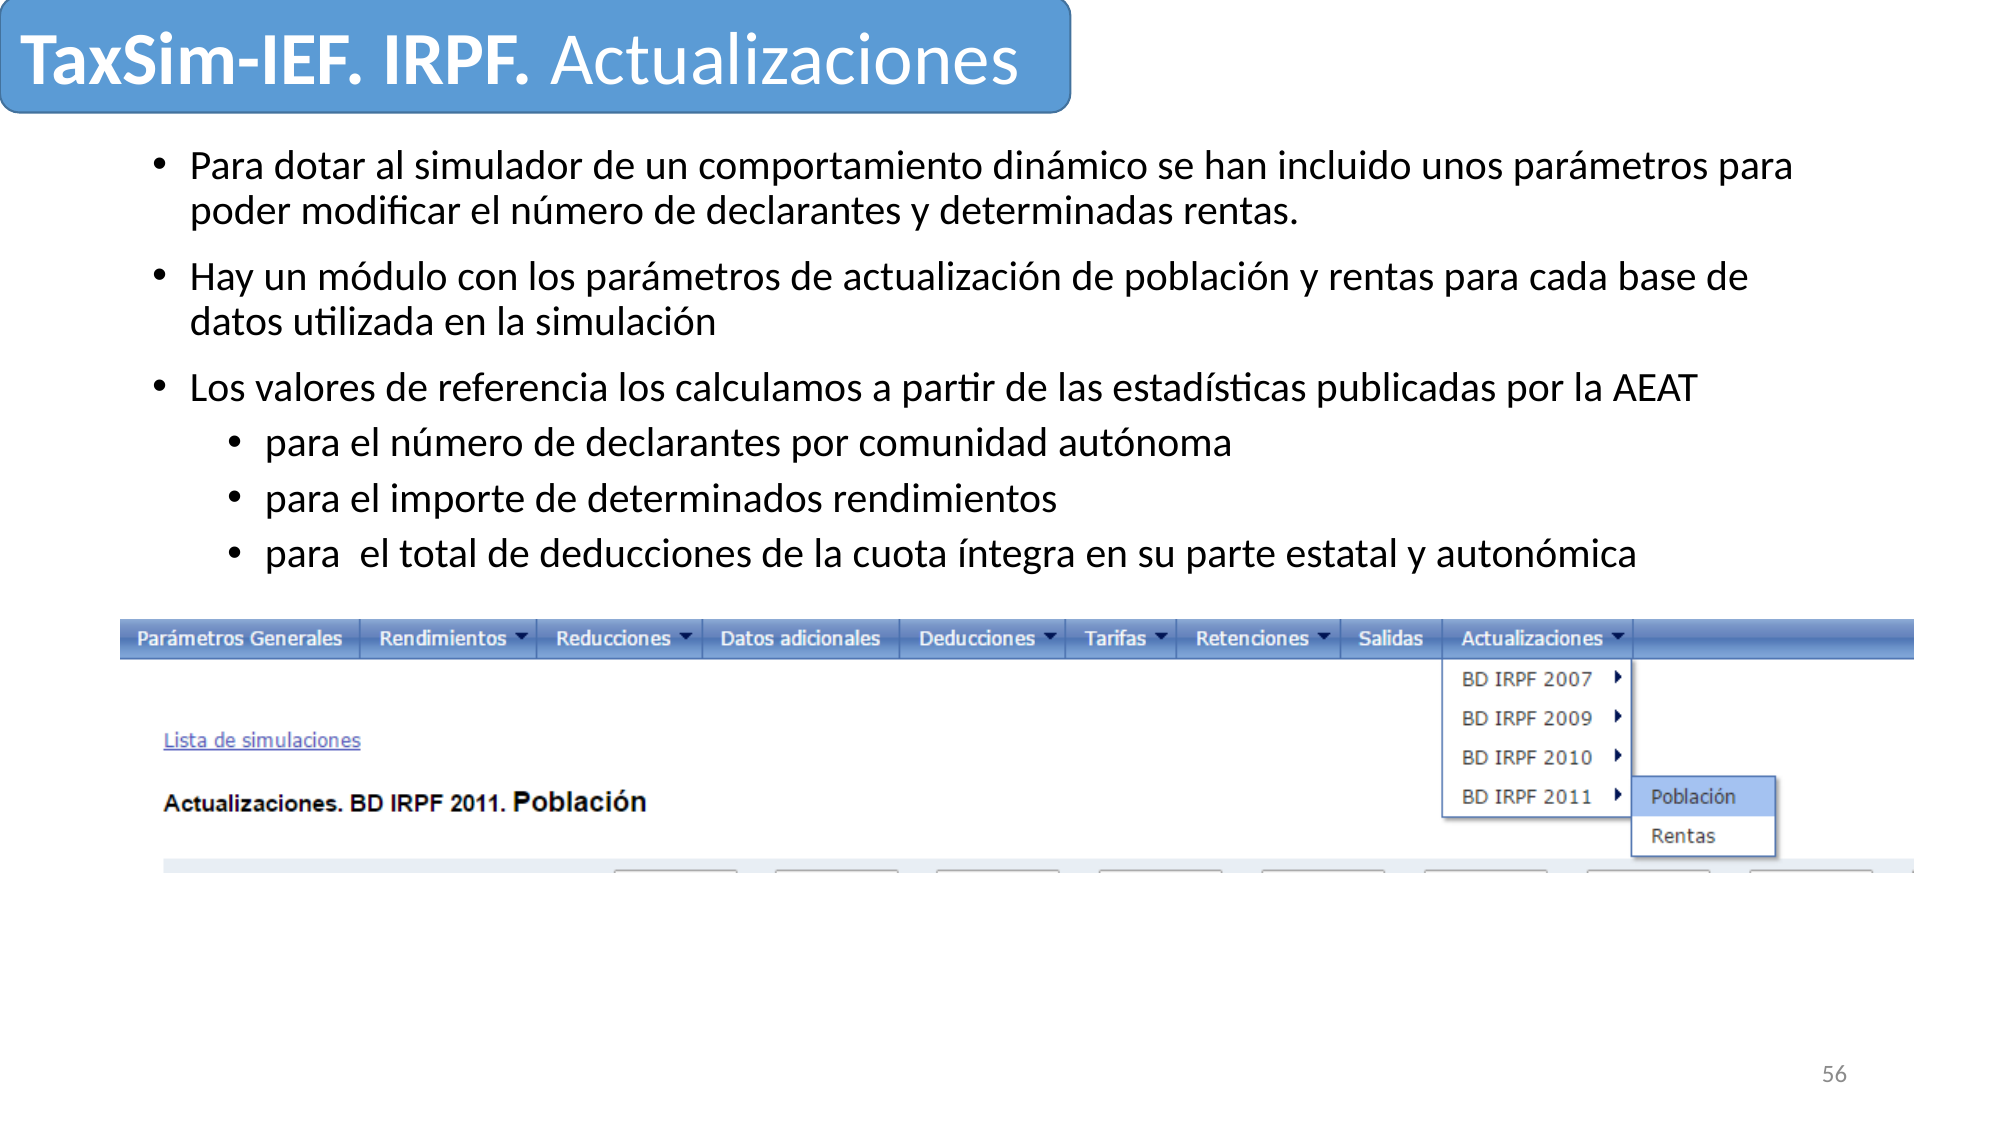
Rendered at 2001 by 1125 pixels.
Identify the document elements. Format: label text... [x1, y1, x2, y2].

picture [120, 619, 1914, 873]
text_box TaxSim-IEF. IRPF. Actualizaciones [0, 0, 1072, 114]
list Para dotar al simulador de un comportamiento dinámico se han incluido unos parámetros para poder modificar el número de declarantes y determinadas rentas. Hay un módulo con los parámetros de actualización de población y rentas para cada base de datos utilizada en la simulación Los valores de referencia los calculamos a partir de las estadísticas publicadas por la AEAT para el número de declarantes por comunidad autónoma para el importe de determinados rendimientos para el total de deducciones de la cuota íntegra en su parte estatal y autonómica [137, 135, 1863, 619]
slide_number 56 [1412, 1042, 1863, 1103]
